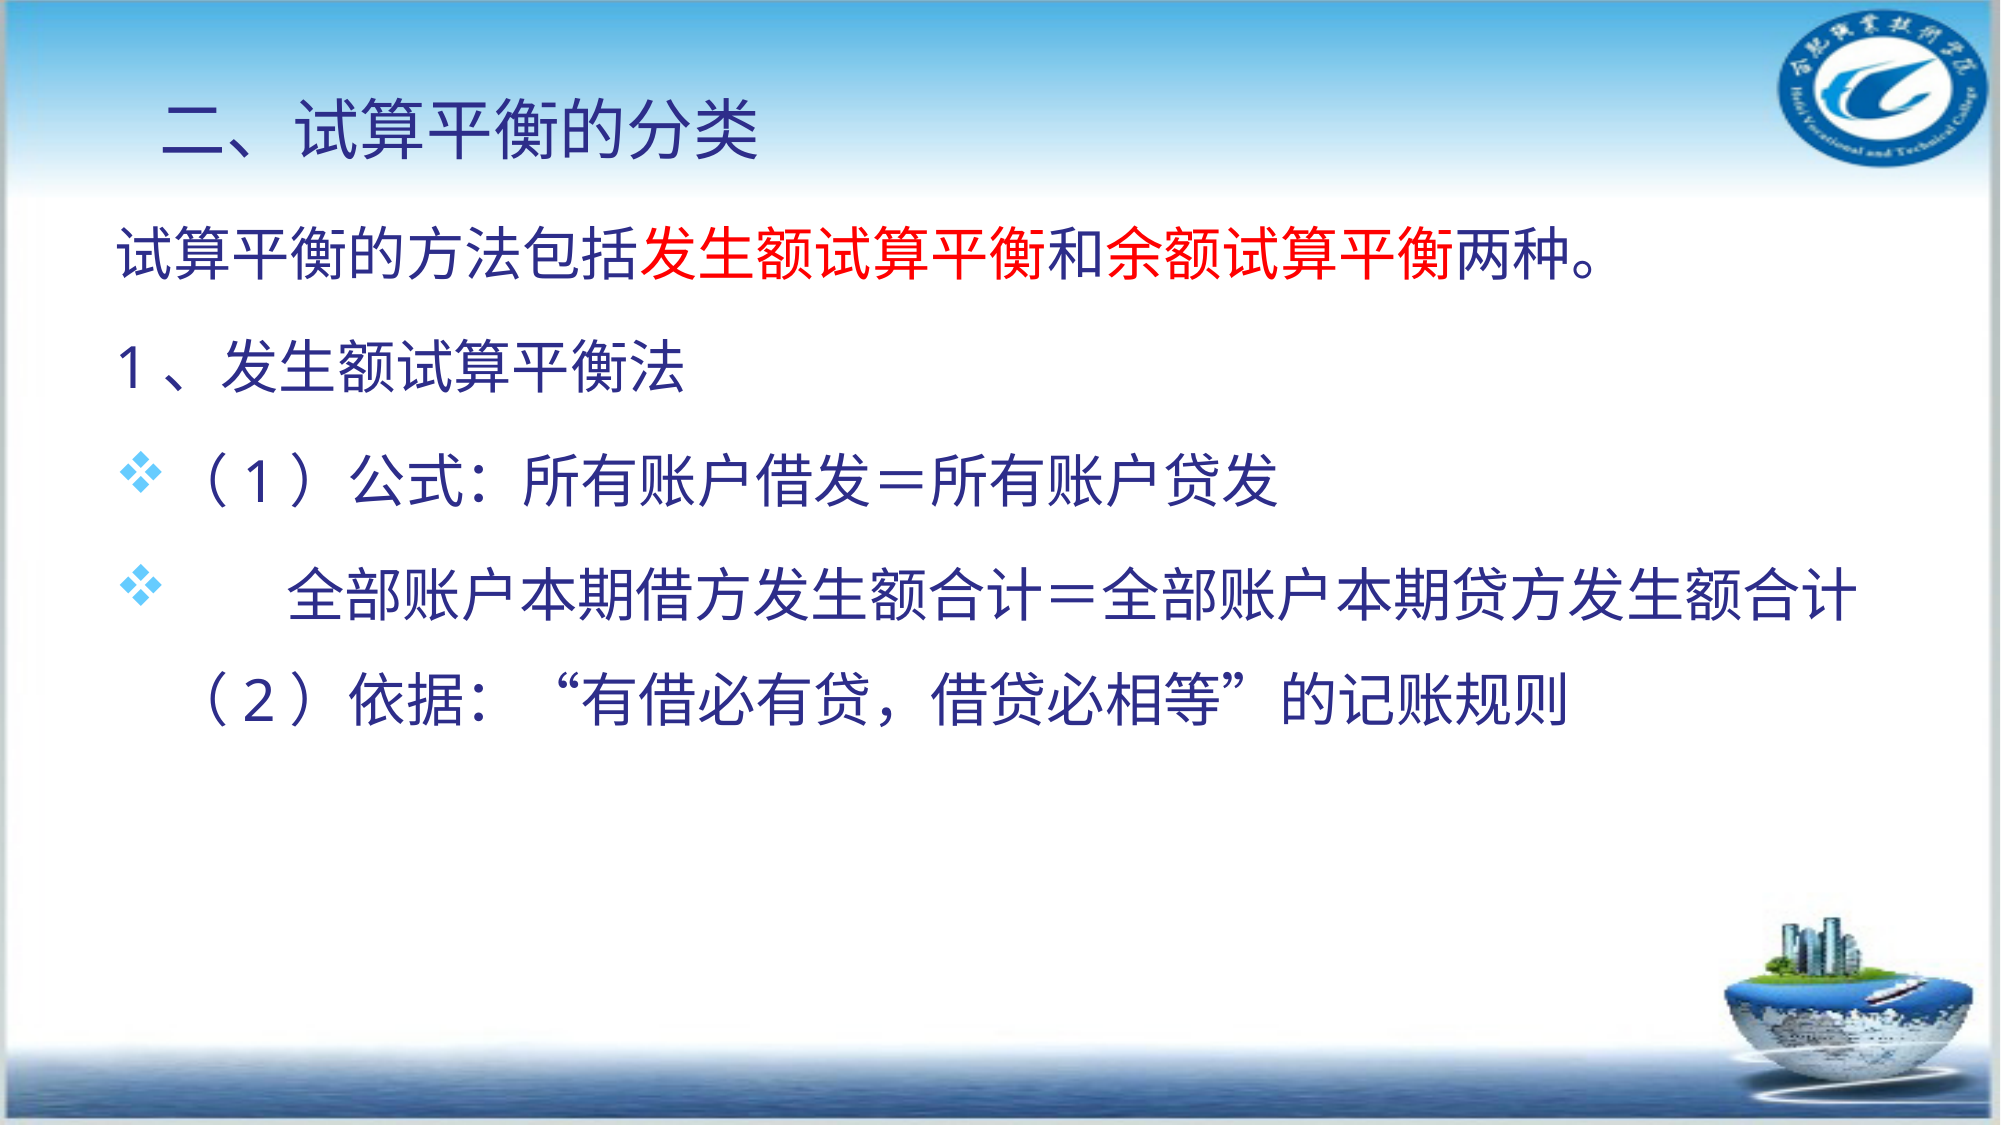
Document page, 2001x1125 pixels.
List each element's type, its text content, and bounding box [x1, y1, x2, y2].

slide_number [1433, 1024, 1900, 1103]
text_box 二、试算平衡的分类 [144, 40, 1145, 175]
picture [0, 0, 2001, 1125]
list 试算平衡的方法包括发生额试算平衡和余额试算平衡两种。 1、发生额试算平衡法 （1）公式：所有账户借发＝所有账户贷发 全部账户本期借方发生额合计＝全部账户本期贷方发生额合计（2）依据：“有借必有贷，借贷必相等”的记账规则 [99, 174, 1901, 918]
